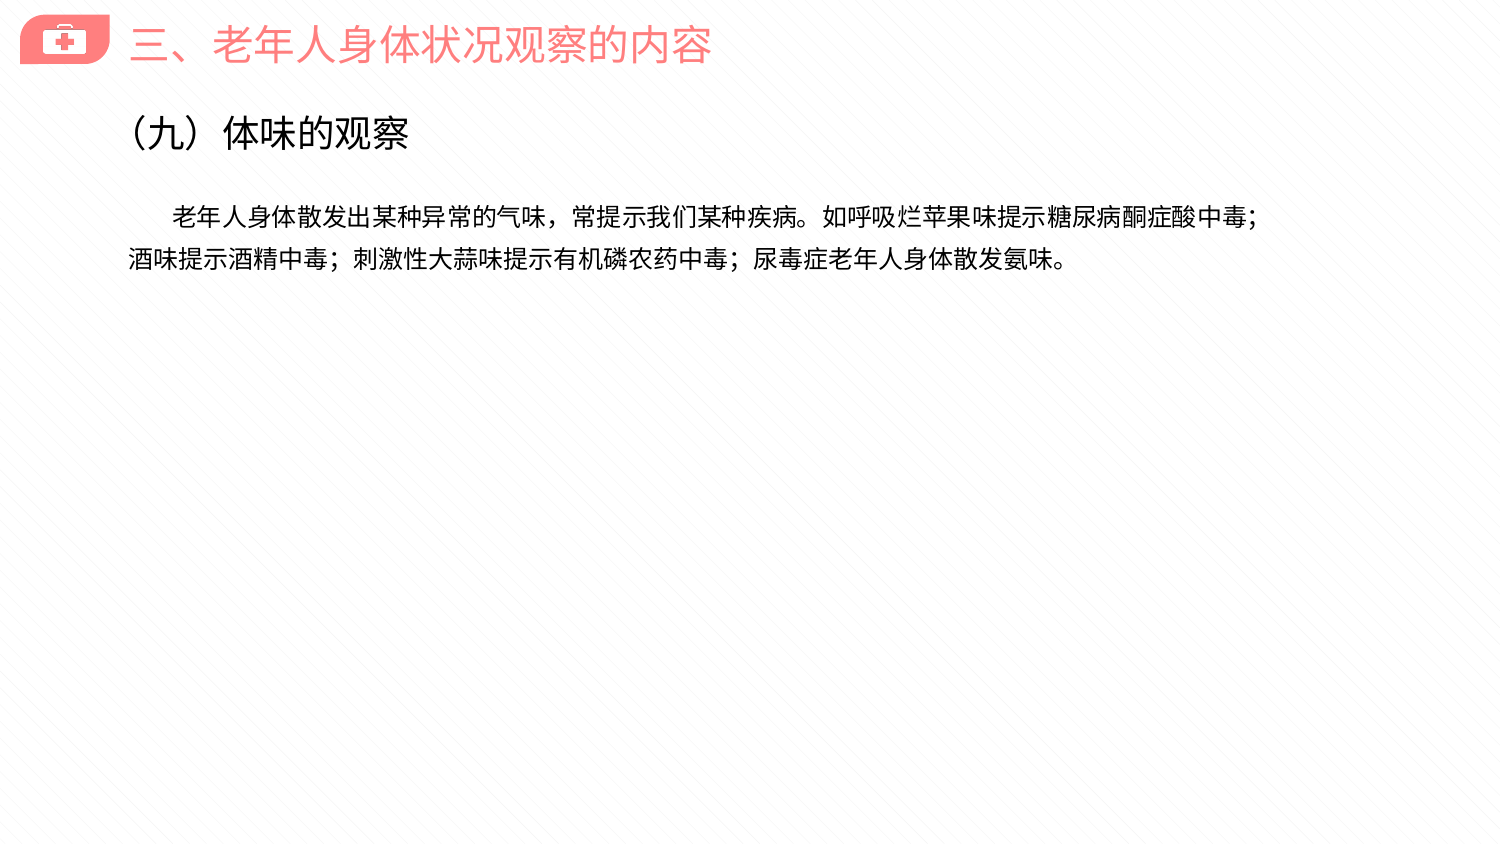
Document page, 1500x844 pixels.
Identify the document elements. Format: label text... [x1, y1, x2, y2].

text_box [19, 11, 863, 78]
text_box （九）体味的观察 [9, 102, 1266, 163]
text_box 老年人身体散发出某种异常的气味，常提示我们某种疾病。如呼吸烂苹果味提示糖尿病酮症酸中毒；酒味提示酒精中毒；刺激性大蒜味提示有机磷农药中毒；尿毒症老年人身体散发氨味。 [113, 181, 1302, 281]
